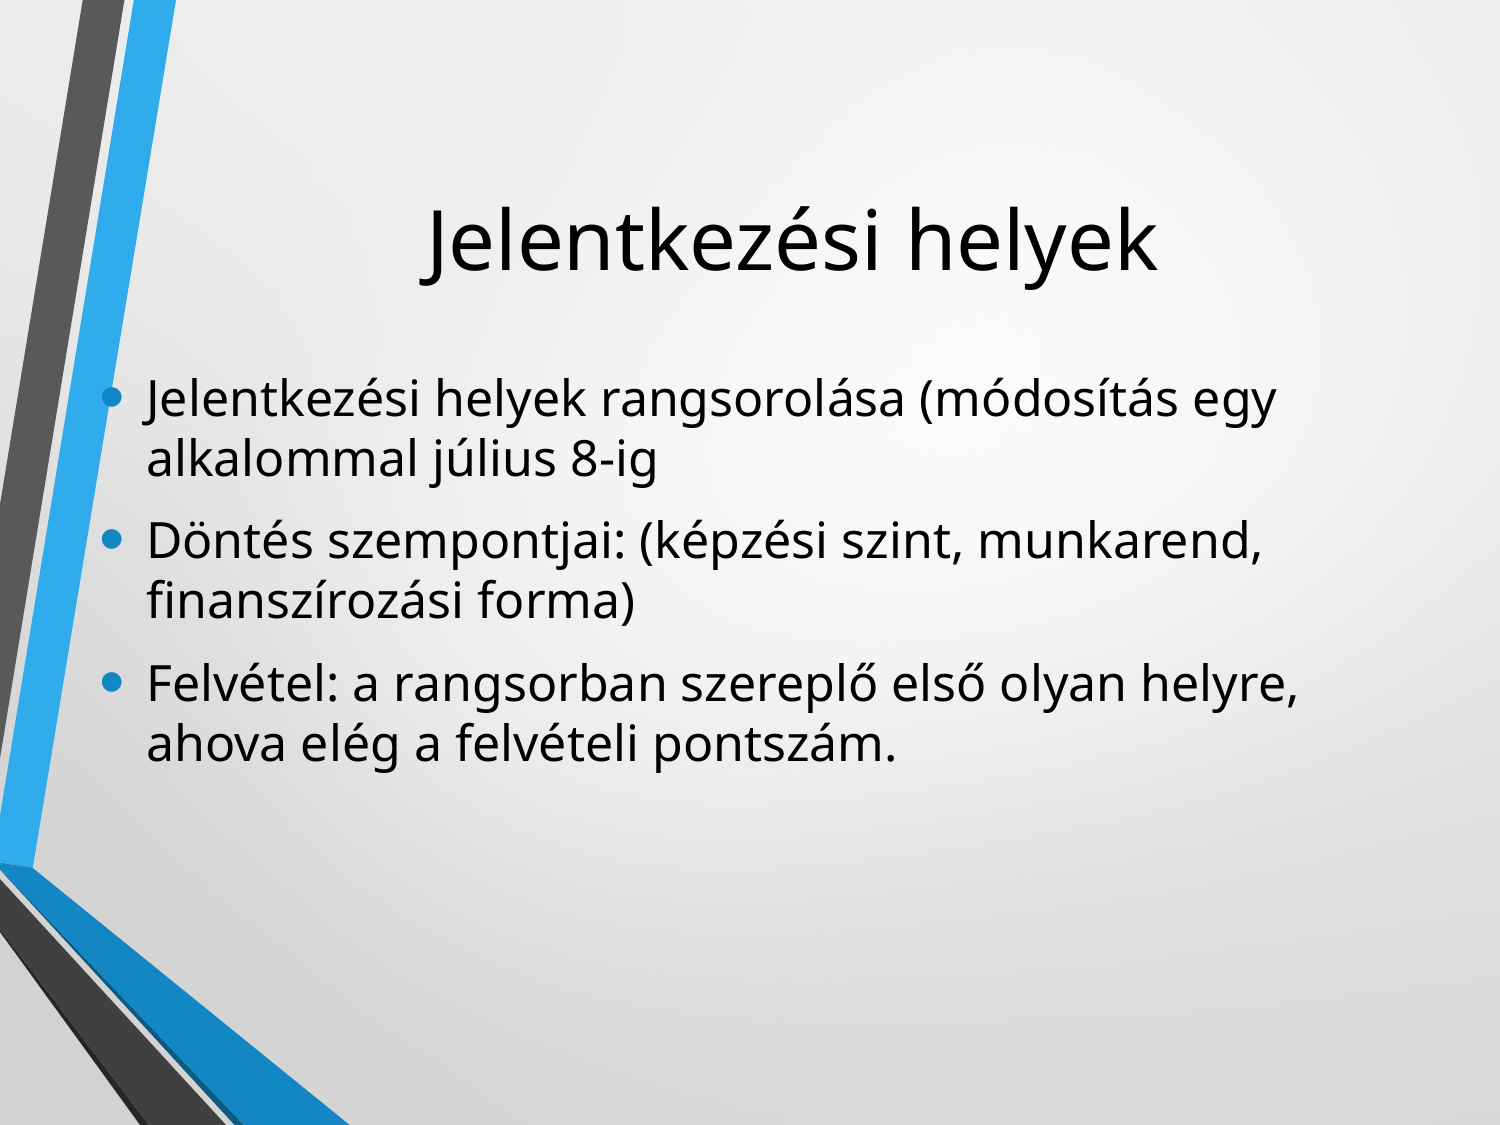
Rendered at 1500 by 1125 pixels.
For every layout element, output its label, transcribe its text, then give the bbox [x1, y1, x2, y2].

list Jelentkezési helyek rangsorolása (módosítás egy alkalommal július 8-ig Döntés szempontjai: (képzési szint, munkarend, finanszírozási forma) Felvétel: a rangsorban szereplő első olyan helyre, ahova elég a felvételi pontszám. [84, 338, 1364, 882]
title Jelentkezési helyek [161, 75, 1425, 400]
